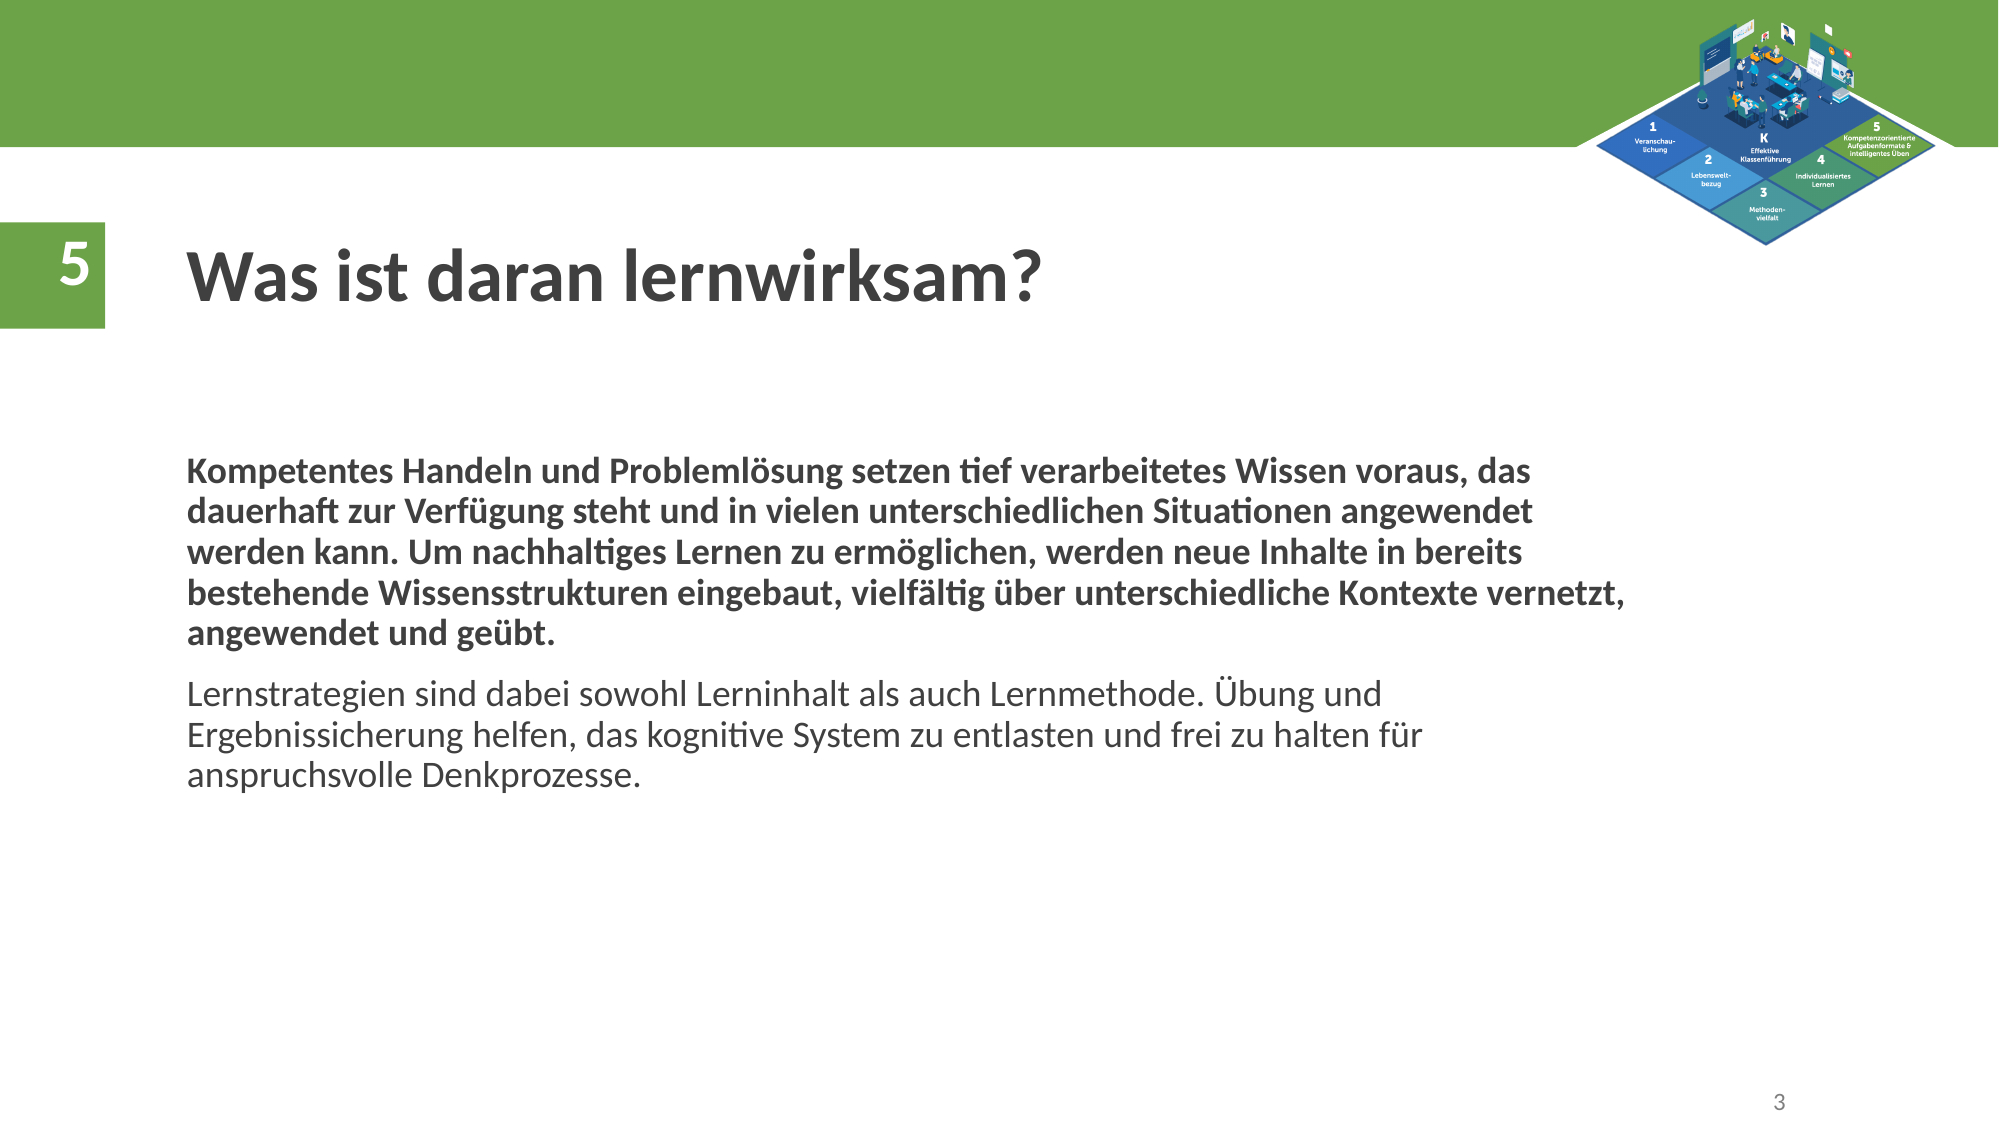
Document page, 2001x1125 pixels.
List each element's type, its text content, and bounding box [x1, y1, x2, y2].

list Was ist daran lernwirksam? [171, 231, 1663, 326]
picture [1589, 12, 1942, 249]
list Kompetentes Handeln und Problemlösung setzen tief verarbeitetes Wissen voraus, das dauerhaft zur Verfügung steht und in vielen unterschiedlichen Situationen angewendet werden kann. Um nachhaltiges Lernen zu ermöglichen, werden neue Inhalte in bereits bestehende Wissensstrukturen eingebaut, vielfältig über unterschiedliche Kontexte vernetzt, angewendet und geübt. Lernstrategien sind dabei sowohl Lerninhalt als auch Lernmethode. Übung und Ergebnissicherung helfen, das kognitive System zu entlasten und frei zu halten für anspruchsvolle Denkprozesse. [171, 443, 1663, 1036]
slide_number 3 [1350, 1075, 1801, 1125]
